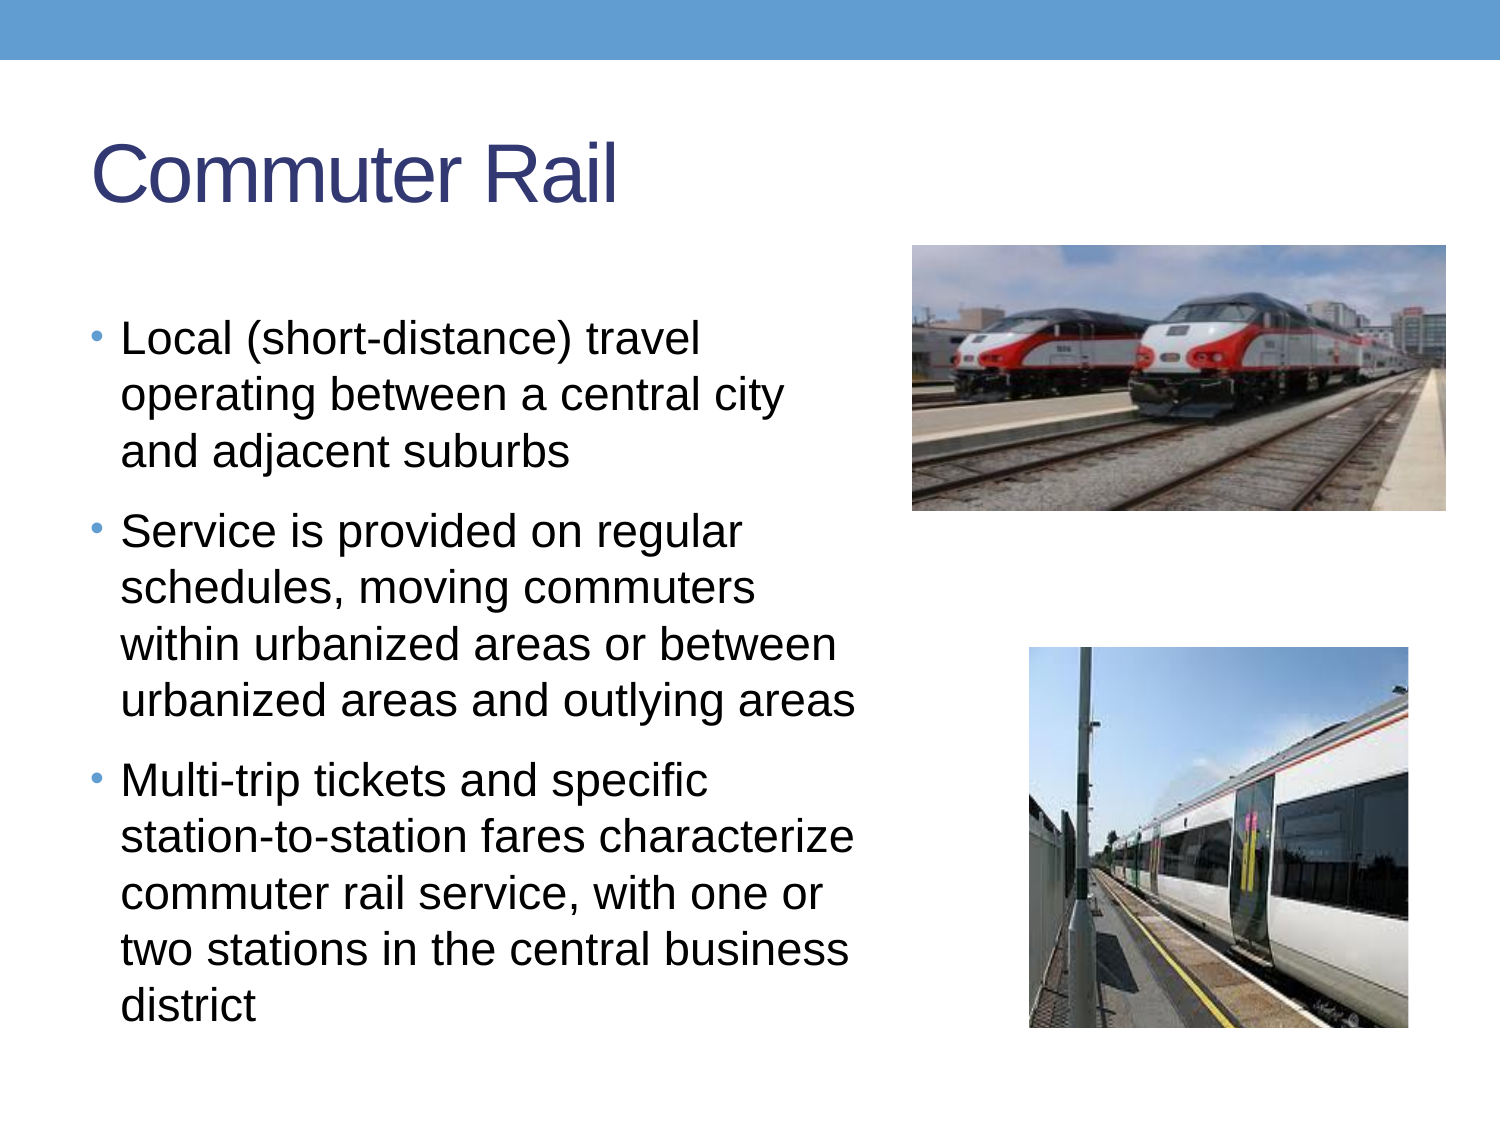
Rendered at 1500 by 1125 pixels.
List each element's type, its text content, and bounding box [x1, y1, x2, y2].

list Local (short-distance) travel operating between a central city and adjacent suburbs Service is provided on regular schedules, moving commuters within urbanized areas or between urbanized areas and outlying areas Multi-trip tickets and specific station-to-station fares characterize commuter rail service, with one or two stations in the central business district [75, 299, 875, 1063]
picture [1028, 647, 1409, 1028]
picture [912, 245, 1447, 511]
title Commuter Rail [75, 87, 1425, 250]
